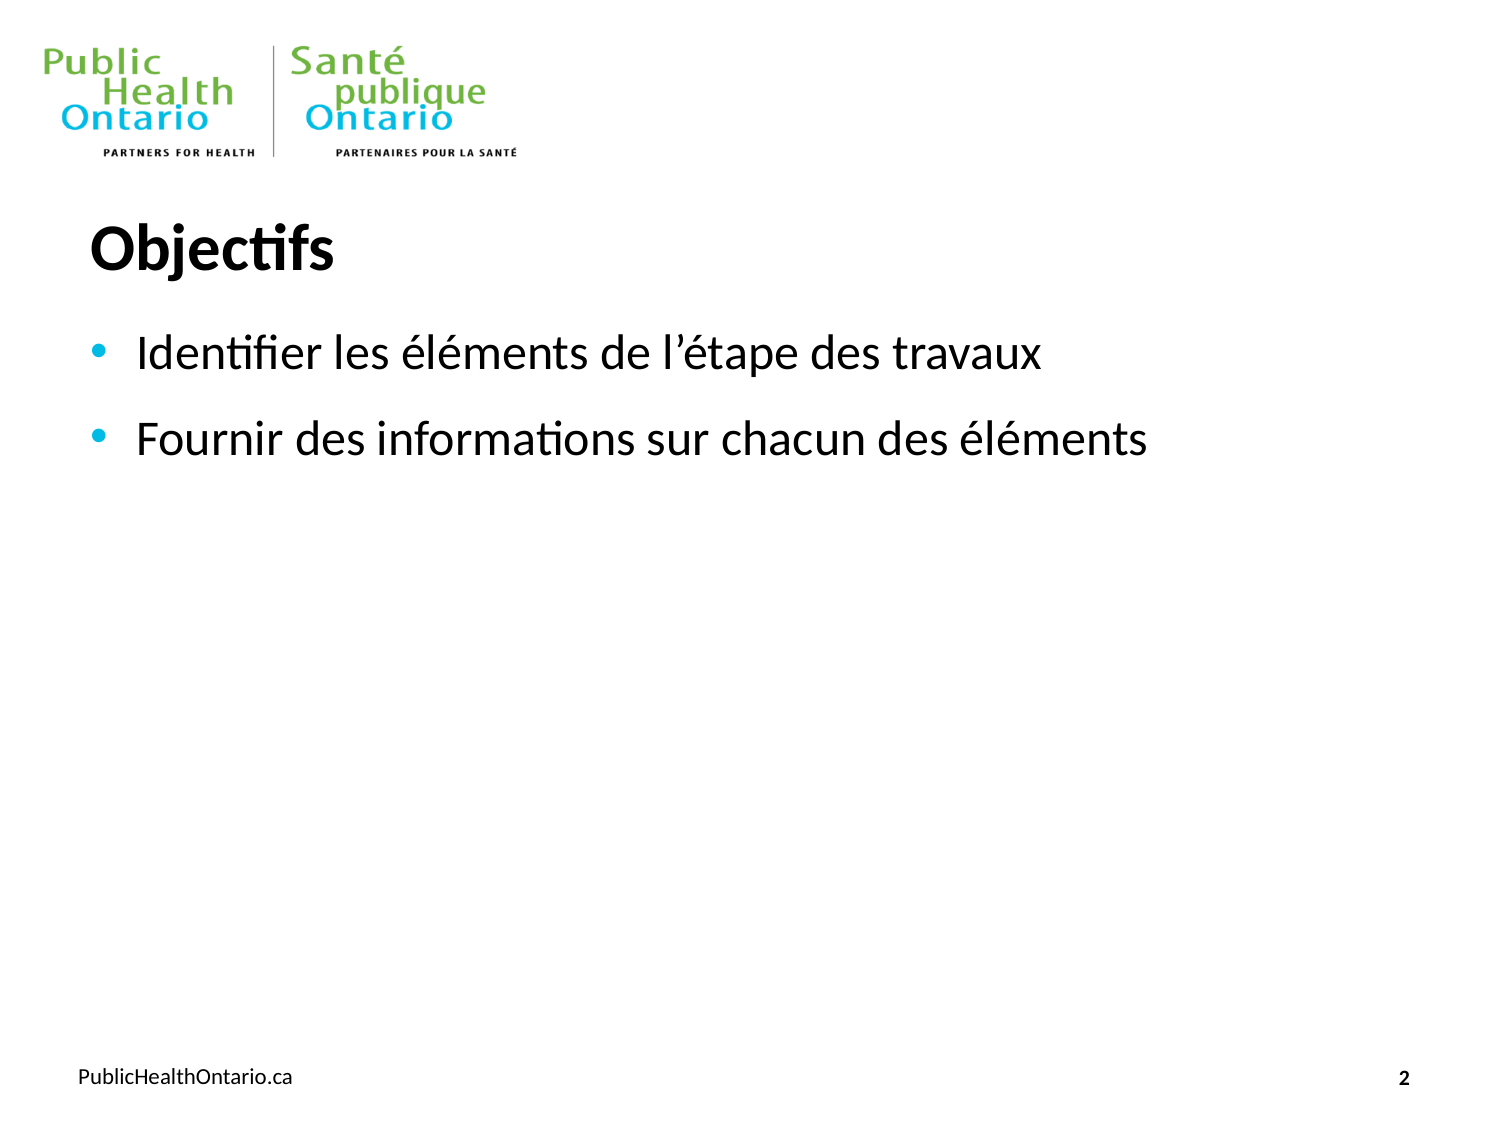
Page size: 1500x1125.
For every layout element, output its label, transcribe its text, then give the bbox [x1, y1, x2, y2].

picture [37, 37, 525, 165]
list Identifier les éléments de l’étape des travaux Fournir des informations sur chacun des éléments [75, 312, 1425, 1038]
slide_number 2 [1287, 1057, 1425, 1096]
title Objectifs [75, 187, 1425, 300]
